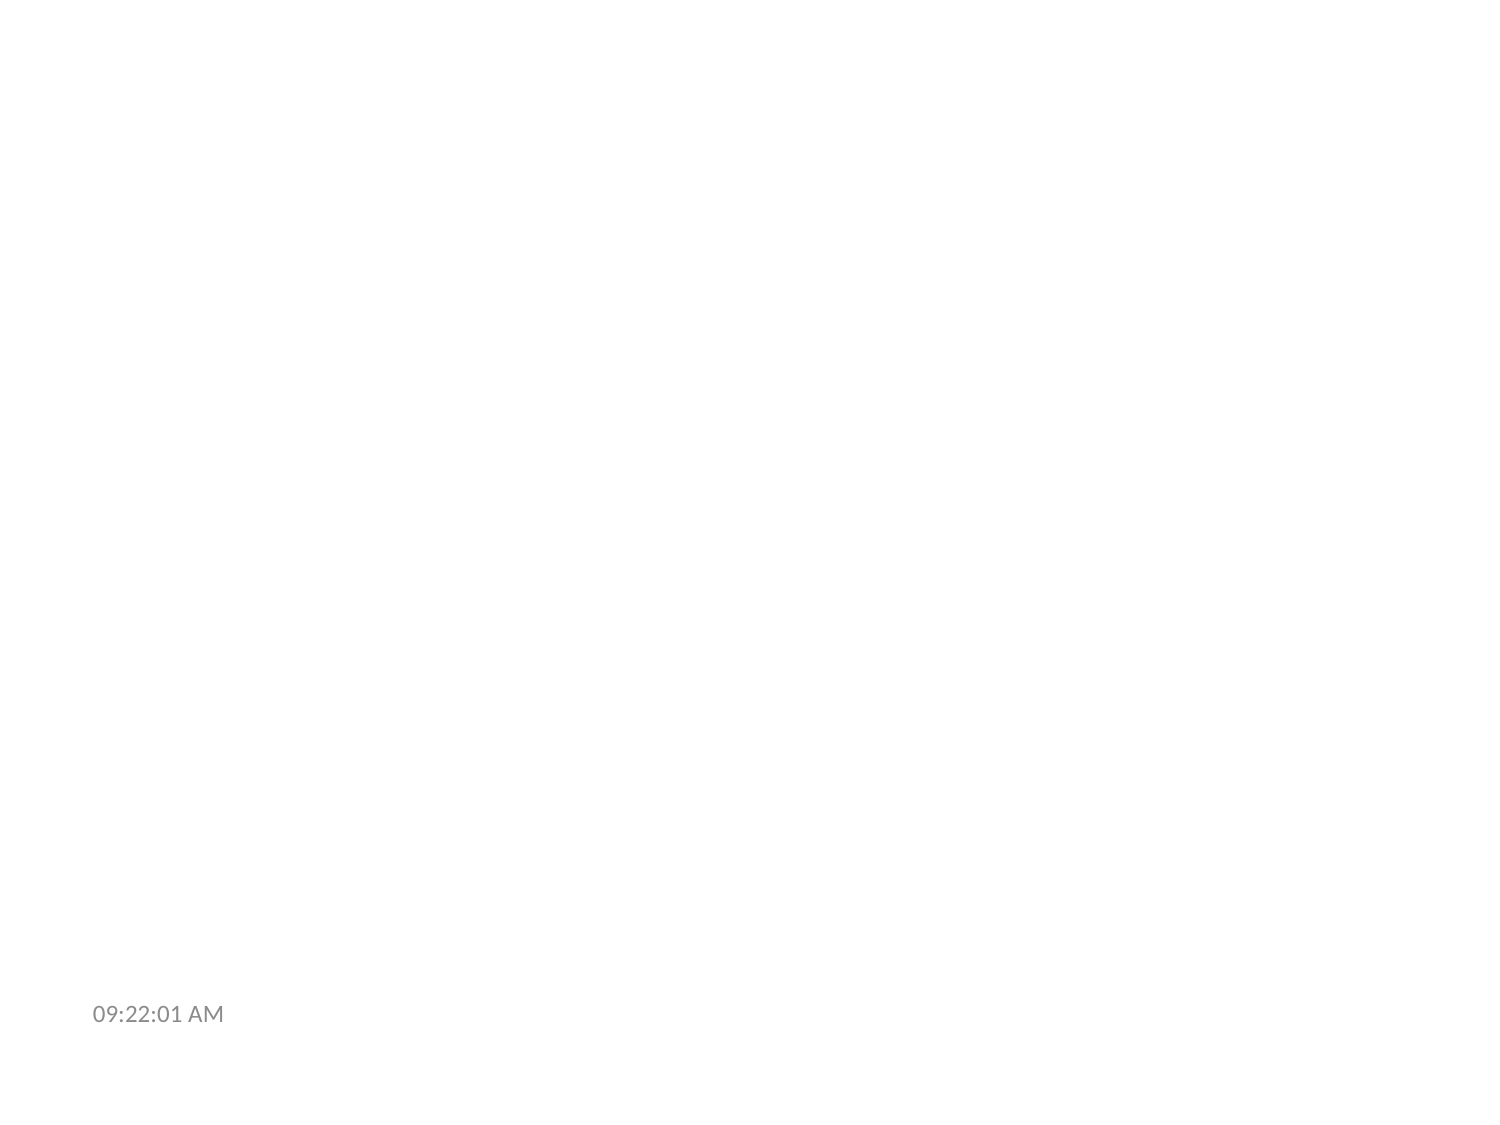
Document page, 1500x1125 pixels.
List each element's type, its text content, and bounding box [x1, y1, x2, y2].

text_box 3:35:09 PM [77, 982, 428, 1043]
